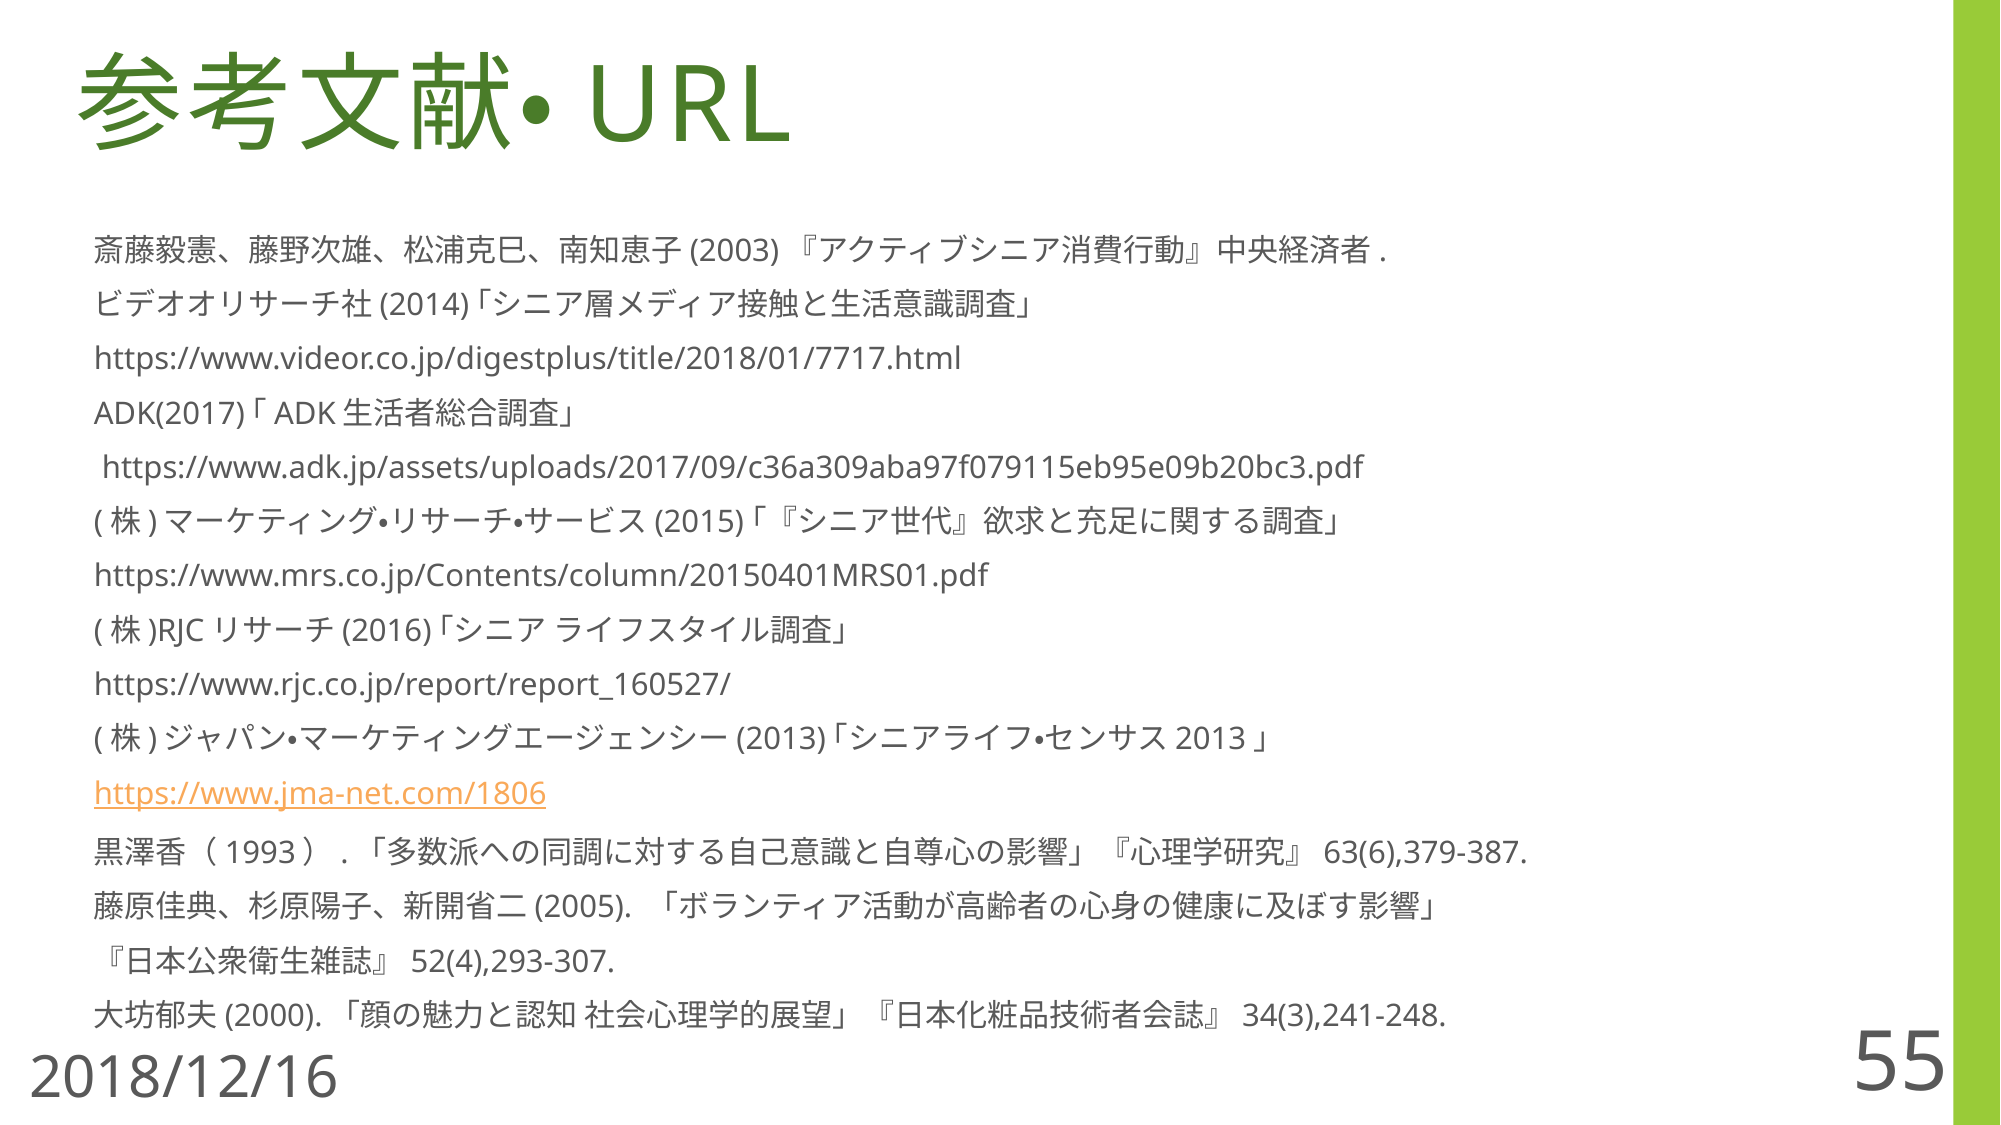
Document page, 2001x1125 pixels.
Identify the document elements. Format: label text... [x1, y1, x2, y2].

list 斎藤毅憲、藤野次雄、松浦克巳、南知恵子(2003)『アクティブシニア消費行動』中央経済者. ビデオオリサーチ社(2014)｢シニア層メディア接触と生活意識調査｣ https://www.videor.co.jp/digestplus/title/2018/01/7717.html ADK(2017)｢ADK生活者総合調査｣ https://www.adk.jp/assets/uploads/2017/09/c36a309aba97f079115eb95e09b20bc3.pdf (株)マーケティング・リサーチ・サービス(2015)｢『シニア世代』欲求と充足に関する調査｣ https://www.mrs.co.jp/Contents/column/20150401MRS01.pdf (株)RJCリサーチ(2016)｢シニア ライフスタイル調査｣ https://www.rjc.co.jp/report/report_160527/ (株)ジャパン・マーケティングエージェンシー(2013)｢シニアライフ・センサス2013｣ https://www.jma-net.com/1806 黒澤香（1993）.「多数派への同調に対する自己意識と自尊心の影響」『心理学研究』63(6),379-387. 藤原佳典、杉原陽子、新開省二(2005). 「ボランティア活動が高齢者の心身の健康に及ぼす影響」 『日本公衆衛生雑誌』52(4),293-307. 大坊郁夫(2000).「顔の魅力と認知 社会心理学的展望」『日本化粧品技術者会誌』34(3),241-248. [78, 288, 1855, 1046]
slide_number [14, 1045, 397, 1103]
slide_number 55 [1500, 1035, 1963, 1093]
text_box 参考文献・URL [61, 42, 1983, 288]
